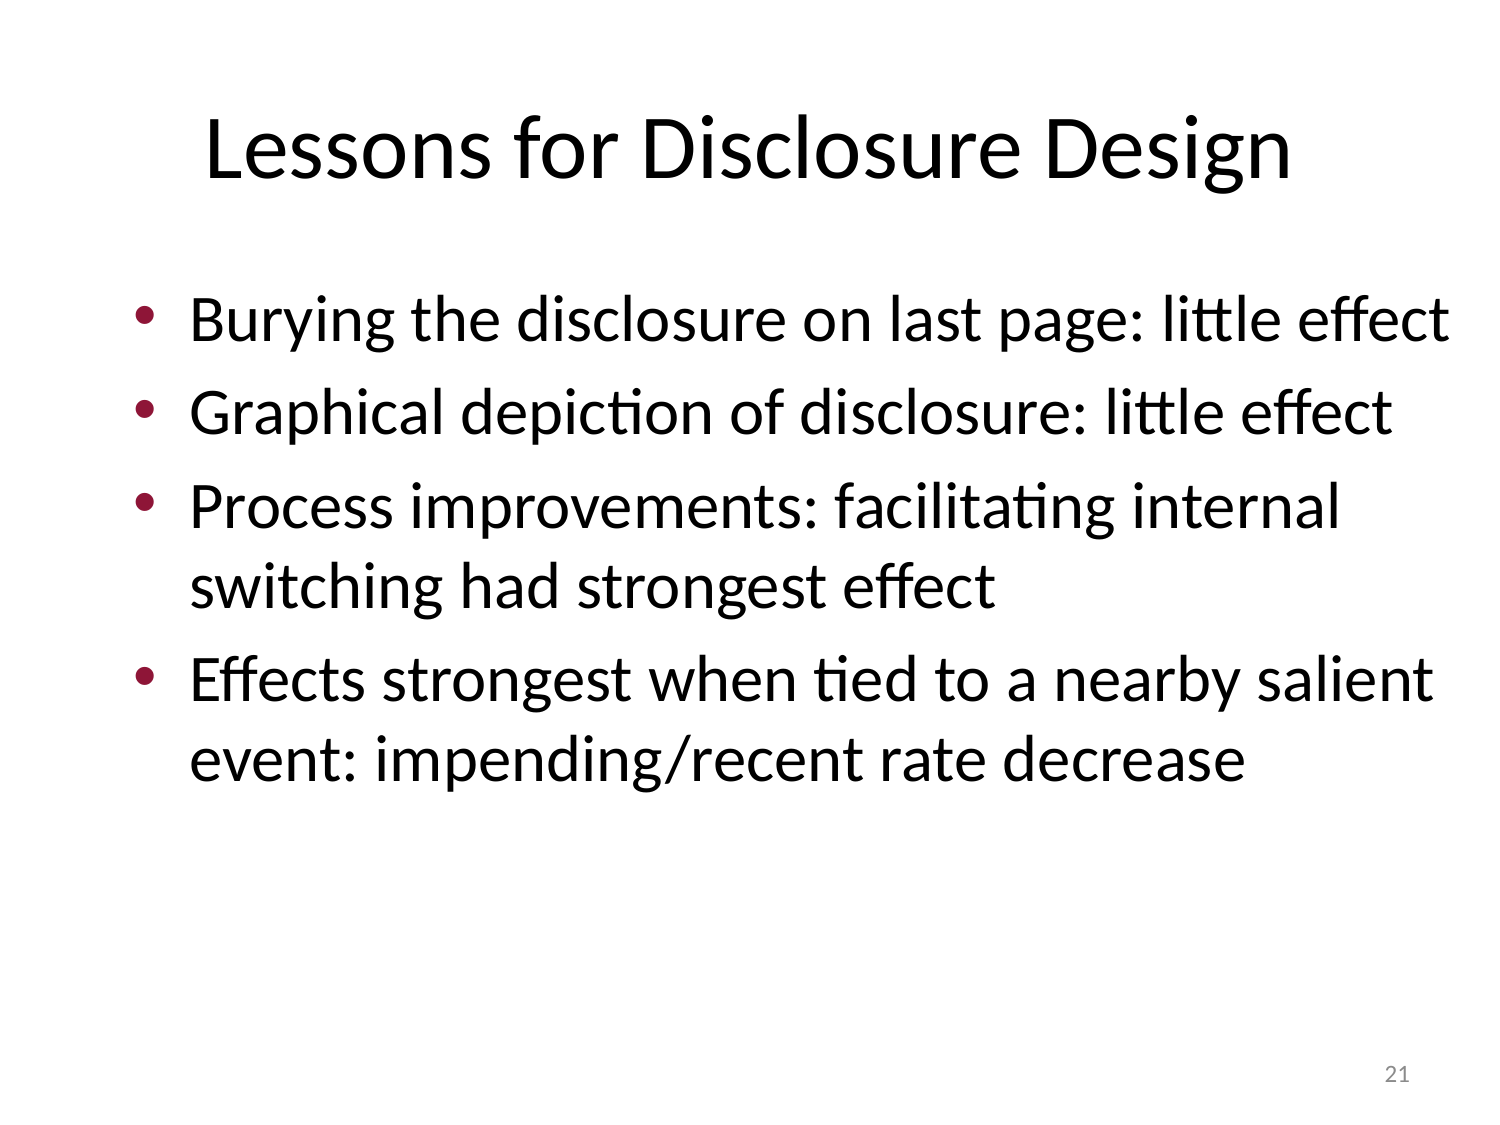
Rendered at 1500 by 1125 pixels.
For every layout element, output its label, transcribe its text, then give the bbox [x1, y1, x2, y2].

list Burying the disclosure on last page: little effect Graphical depiction of disclosure: little effect Process improvements: facilitating internal switching had strongest effect Effects strongest when tied to a nearby salient event: impending/recent rate decrease [118, 267, 1476, 1068]
title Lessons for Disclosure Design [117, 47, 1383, 237]
slide_number 21 [1074, 1042, 1425, 1103]
